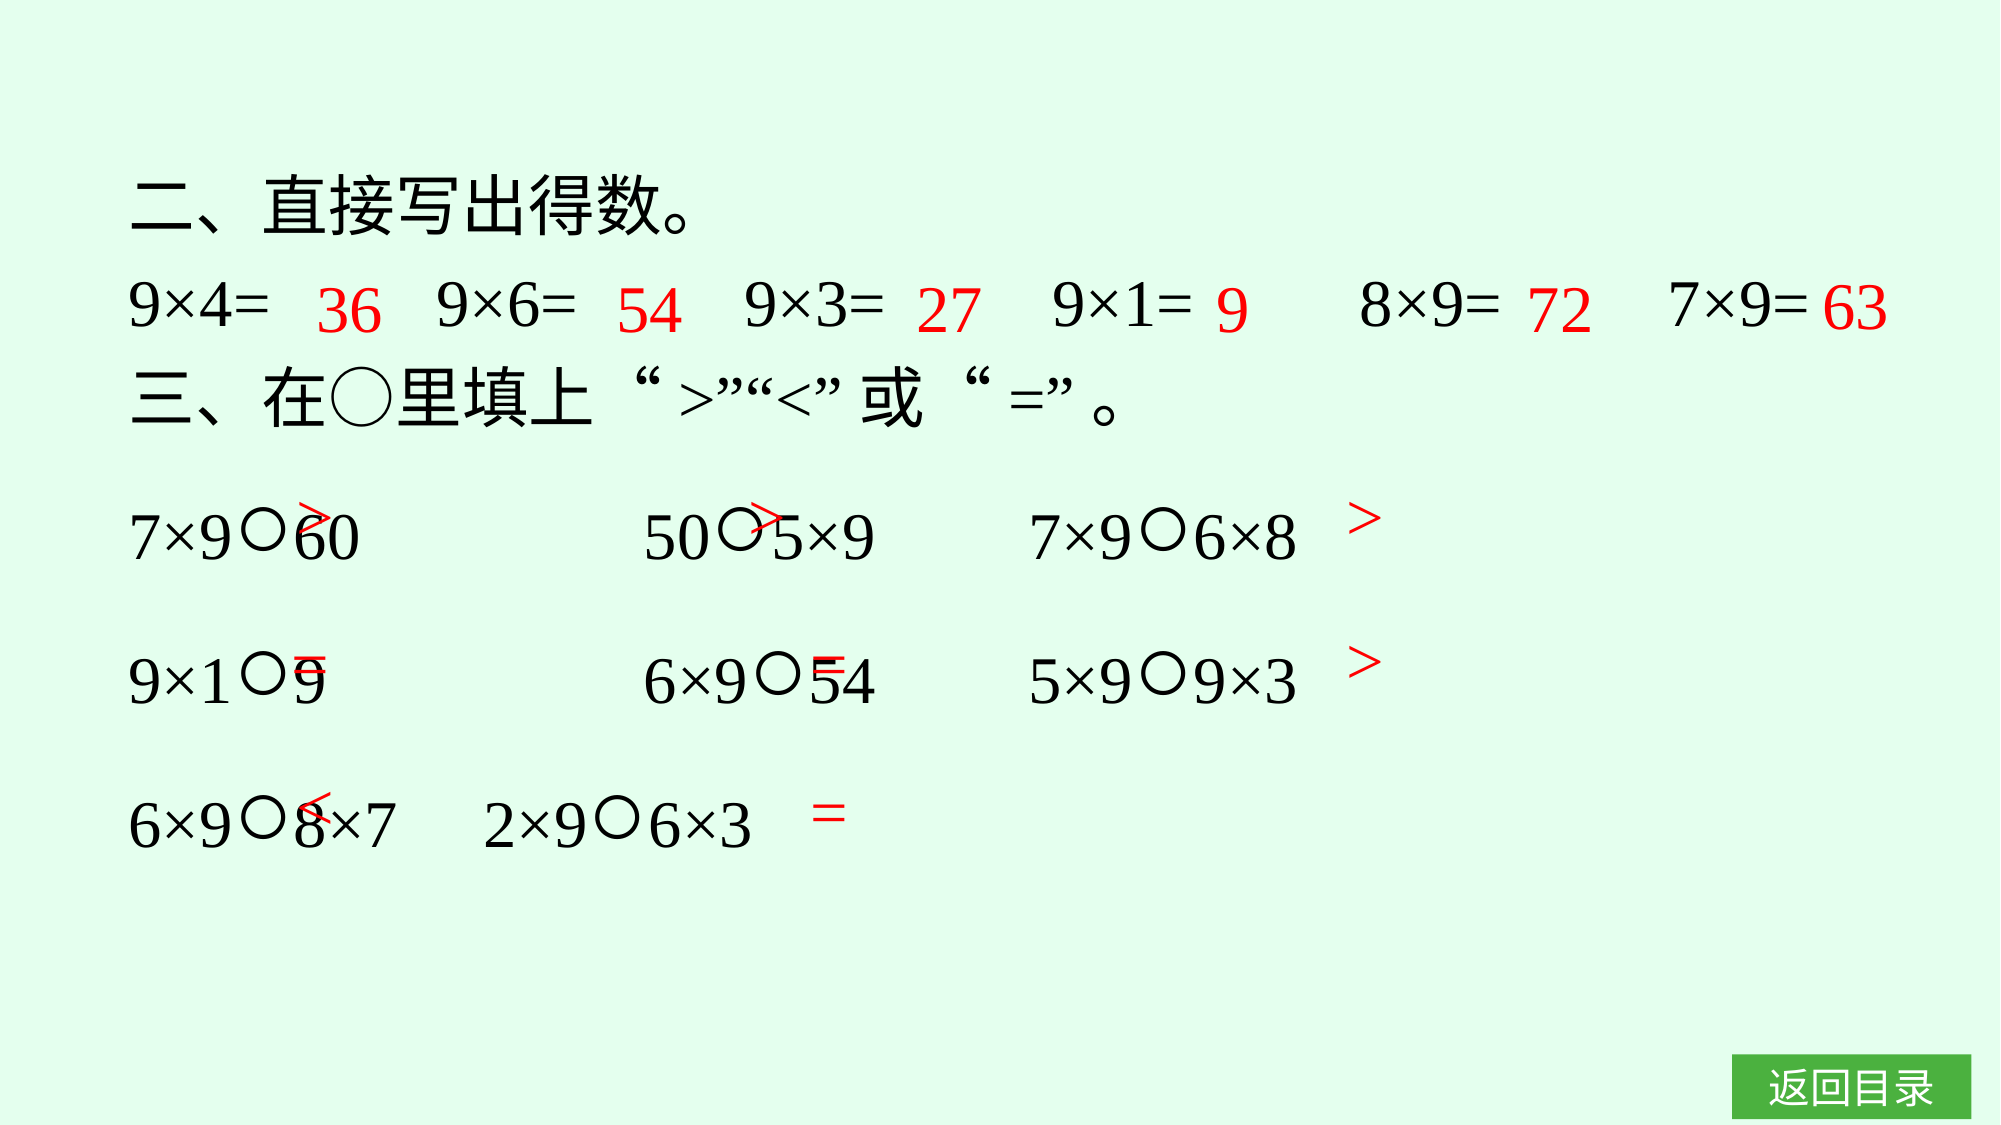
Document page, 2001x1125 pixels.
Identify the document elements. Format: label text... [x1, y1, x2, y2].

text_box 二、直接写出得数。 9×4= 9×6= 9×3= 9×1= 8×9= 7×9= 三、在○里填上“>”“<”或“=”。 7×9○60 50○5×9 7×9○6×8 9×1○9 6×9○54 5×9○9×3 6×9○8×7 2×9○6×3 [113, 140, 1887, 875]
text_box > [281, 450, 350, 561]
text_box 36 [301, 242, 399, 354]
text_box = [276, 597, 344, 709]
text_box > [1331, 594, 1400, 706]
text_box 27 [901, 242, 999, 354]
text_box > [1331, 450, 1400, 561]
text_box = [796, 597, 864, 709]
text_box = [796, 745, 864, 856]
text_box > [733, 450, 802, 561]
text_box < [281, 740, 350, 851]
text_box 9 [1201, 242, 1265, 354]
text_box 63 [1807, 239, 1905, 350]
text_box 72 [1512, 242, 1609, 354]
text_box 54 [601, 242, 699, 354]
